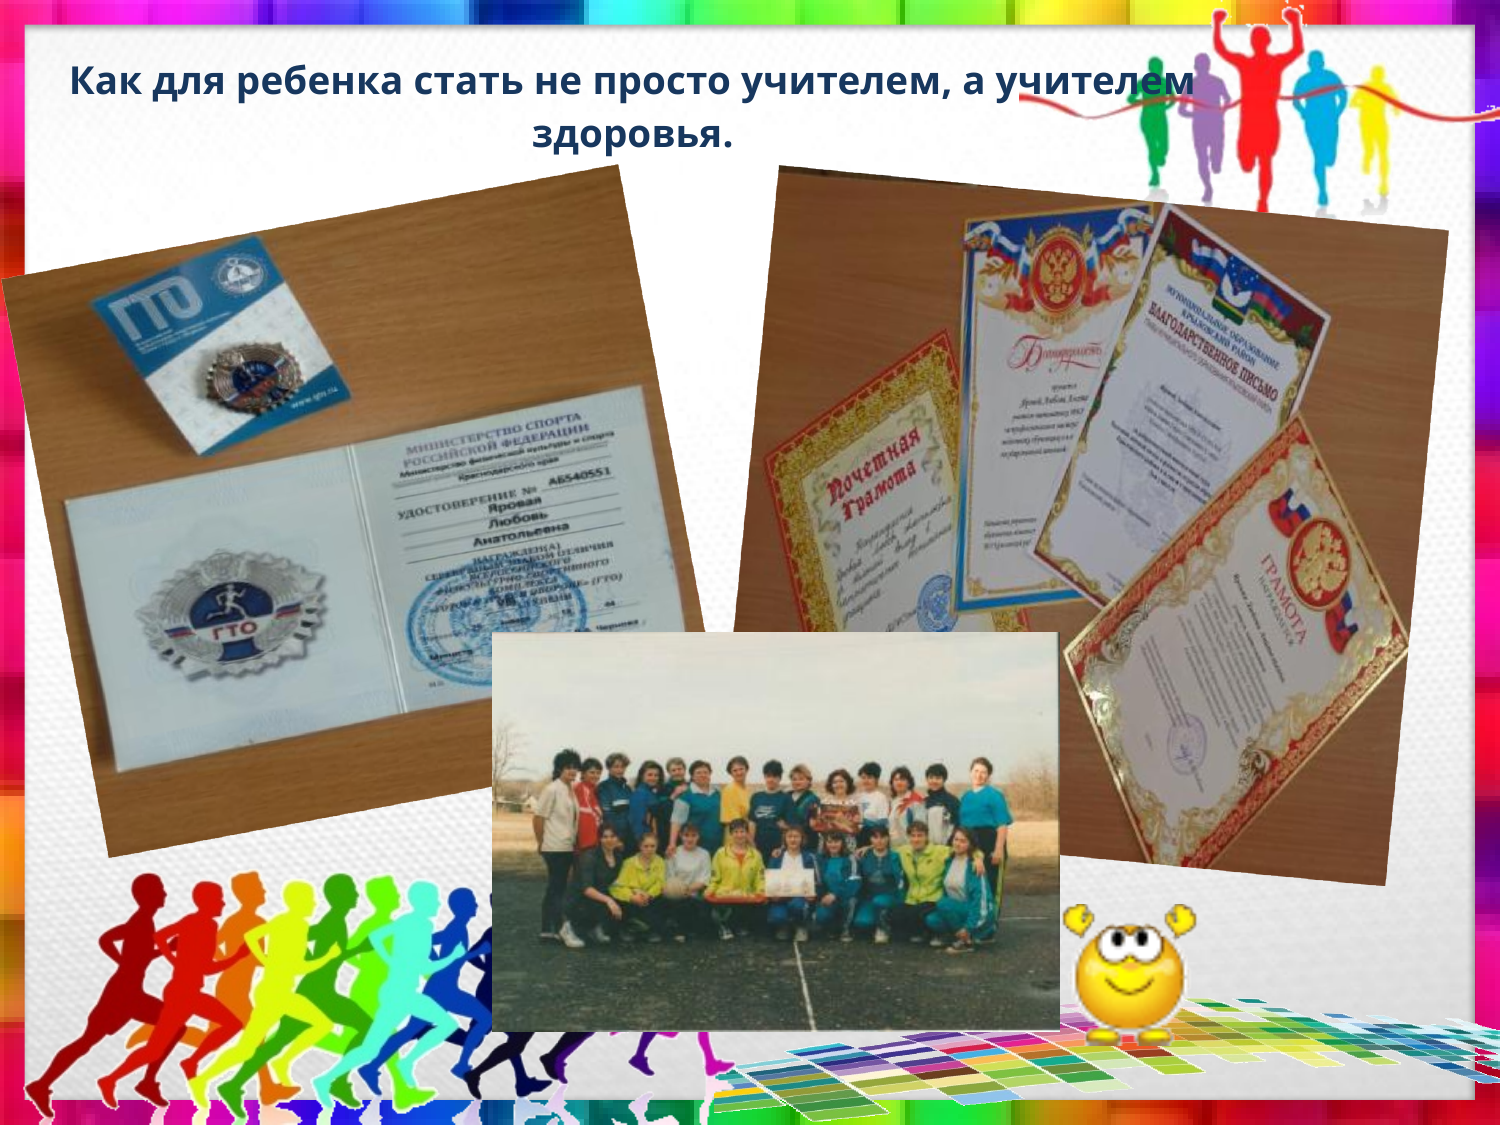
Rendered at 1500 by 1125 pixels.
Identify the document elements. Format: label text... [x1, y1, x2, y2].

title Как для ребенка стать не просто учителем, а учителем здоровья. [0, 45, 1266, 233]
picture [0, 0, 1500, 1125]
